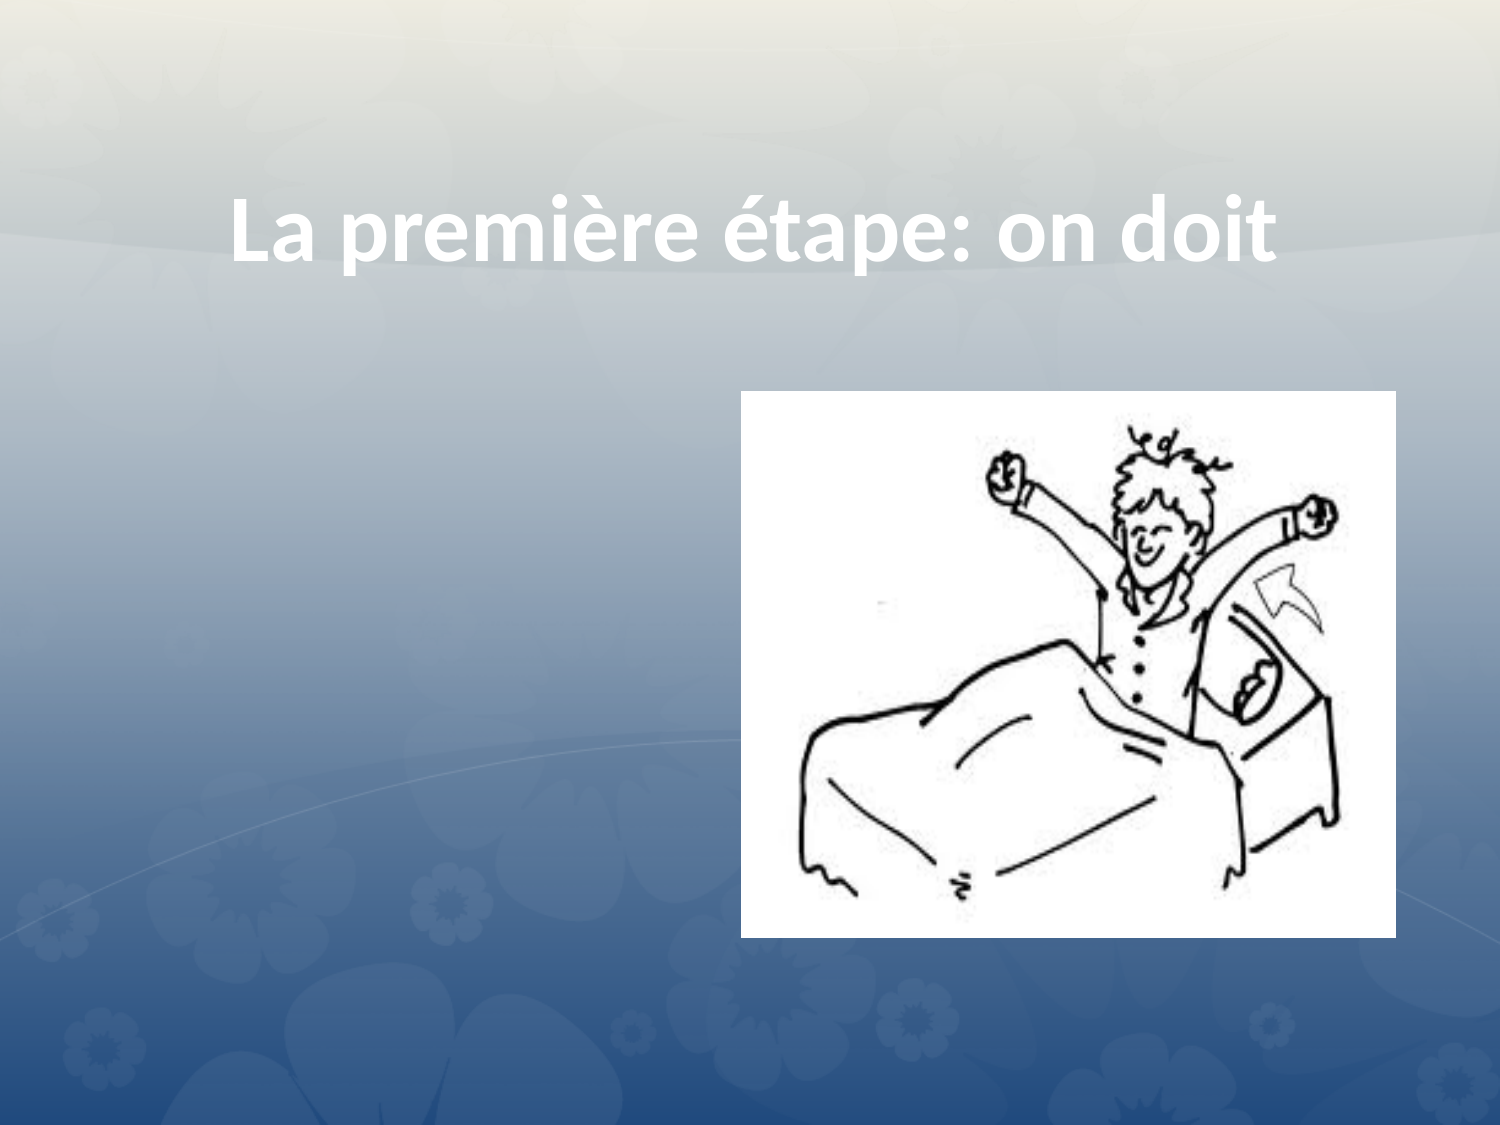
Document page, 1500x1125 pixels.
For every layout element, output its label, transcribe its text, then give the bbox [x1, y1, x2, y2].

picture [0, 0, 1500, 1125]
title La première étape: on doit [132, 88, 1377, 291]
